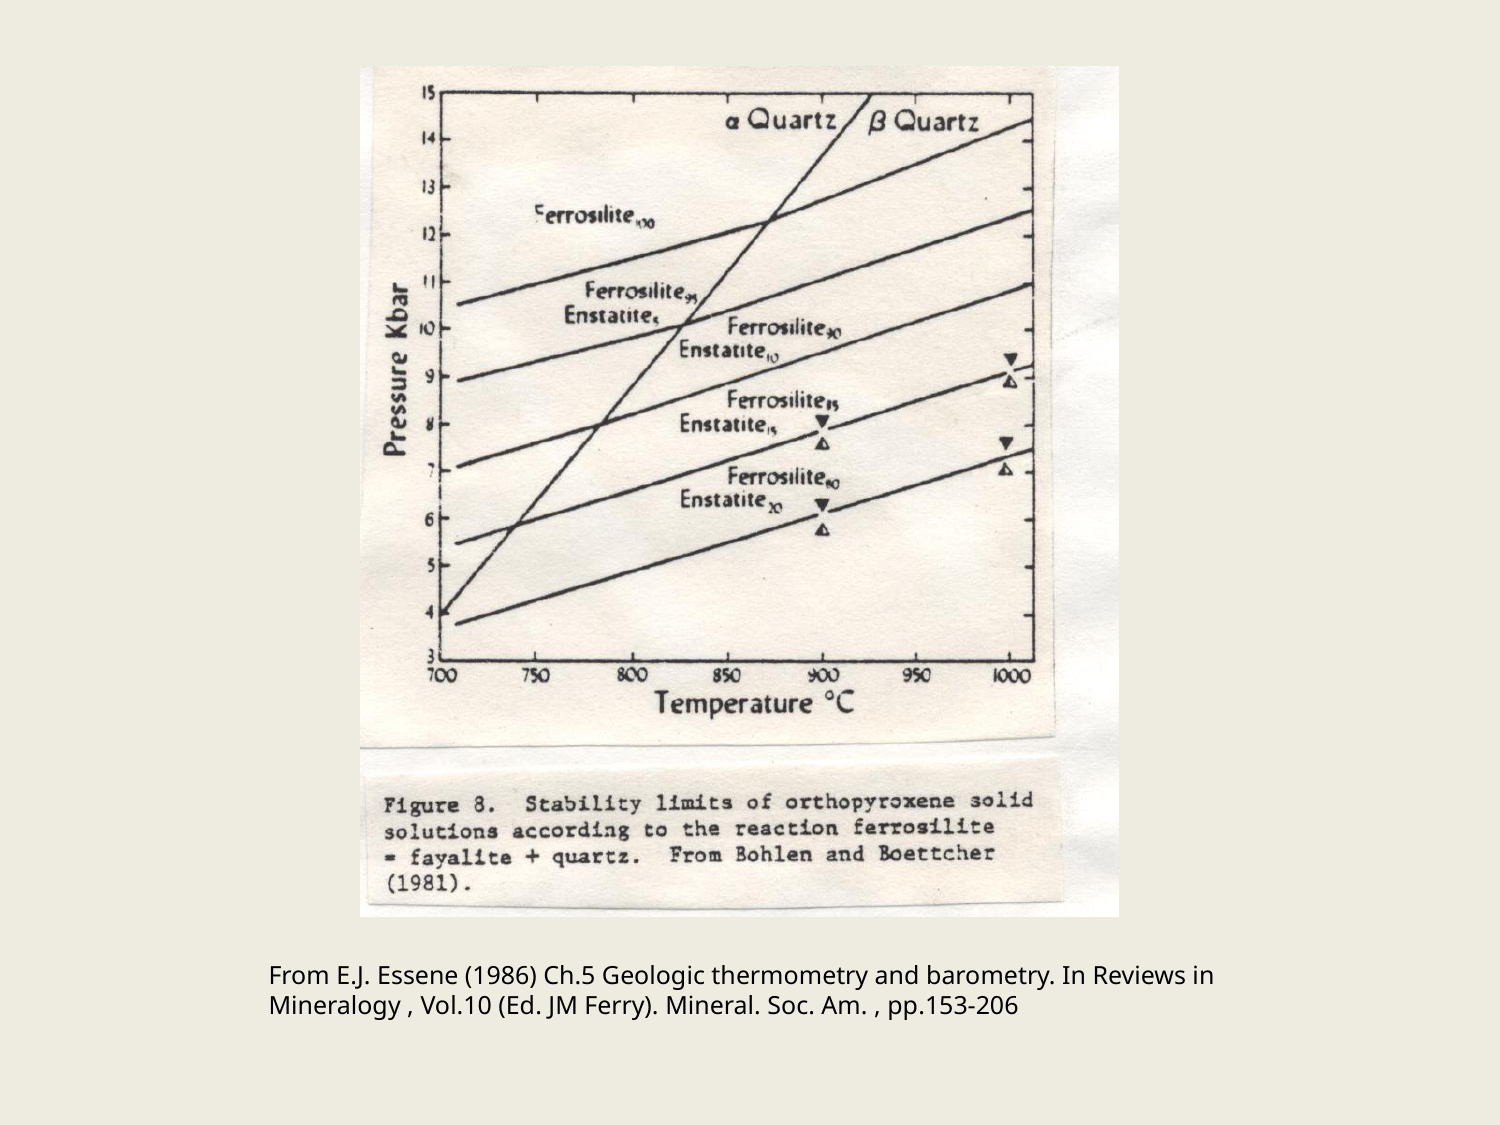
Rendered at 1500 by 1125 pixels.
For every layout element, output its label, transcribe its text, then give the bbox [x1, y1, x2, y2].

picture [359, 66, 1119, 918]
text_box From E.J. Essene (1986) Ch.5 Geologic thermometry and barometry. In Reviews in Mineralogy , Vol.10 (Ed. JM Ferry). Mineral. Soc. Am. , pp.153-206 [253, 952, 1341, 1027]
